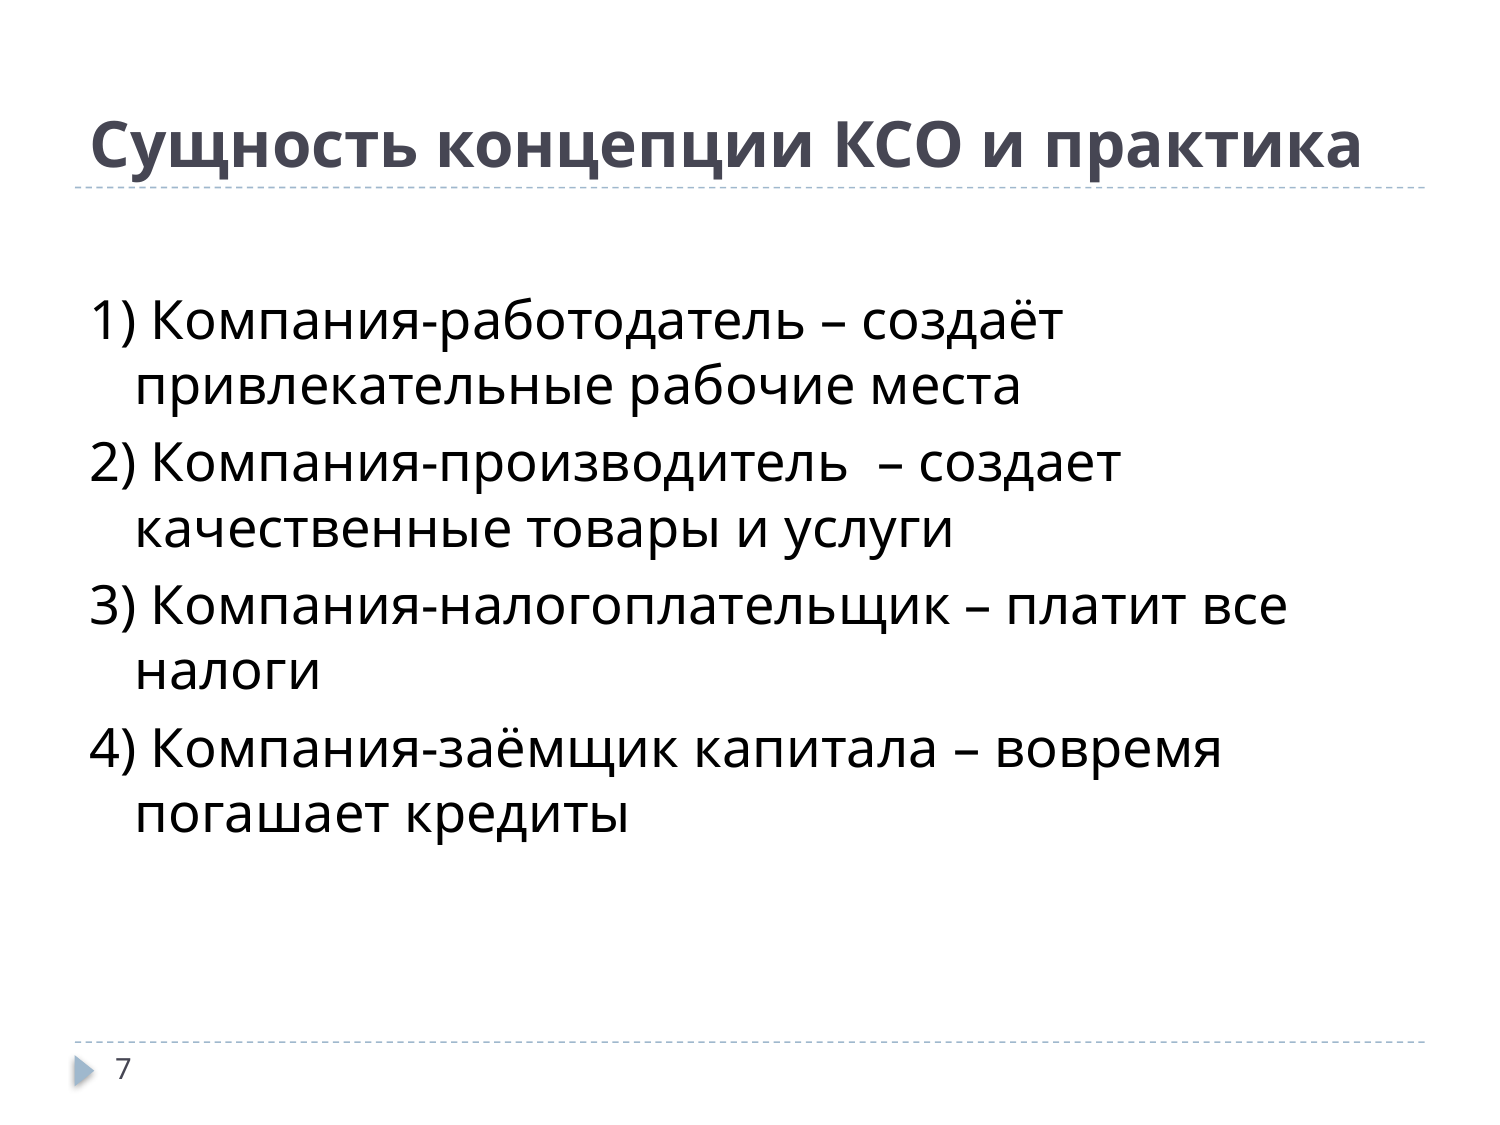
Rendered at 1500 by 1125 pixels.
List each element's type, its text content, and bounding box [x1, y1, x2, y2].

list 1) Компания-работодатель – создаёт привлекательные рабочие места 2) Компания-производитель – создает качественные товары и услуги 3) Компания-налогоплательщик – платит все налоги 4) Компания-заёмщик капитала – вовремя погашает кредиты [75, 200, 1425, 1010]
title Сущность концепции КСО и практика [75, 24, 1425, 188]
slide_number 7 [100, 1042, 426, 1103]
